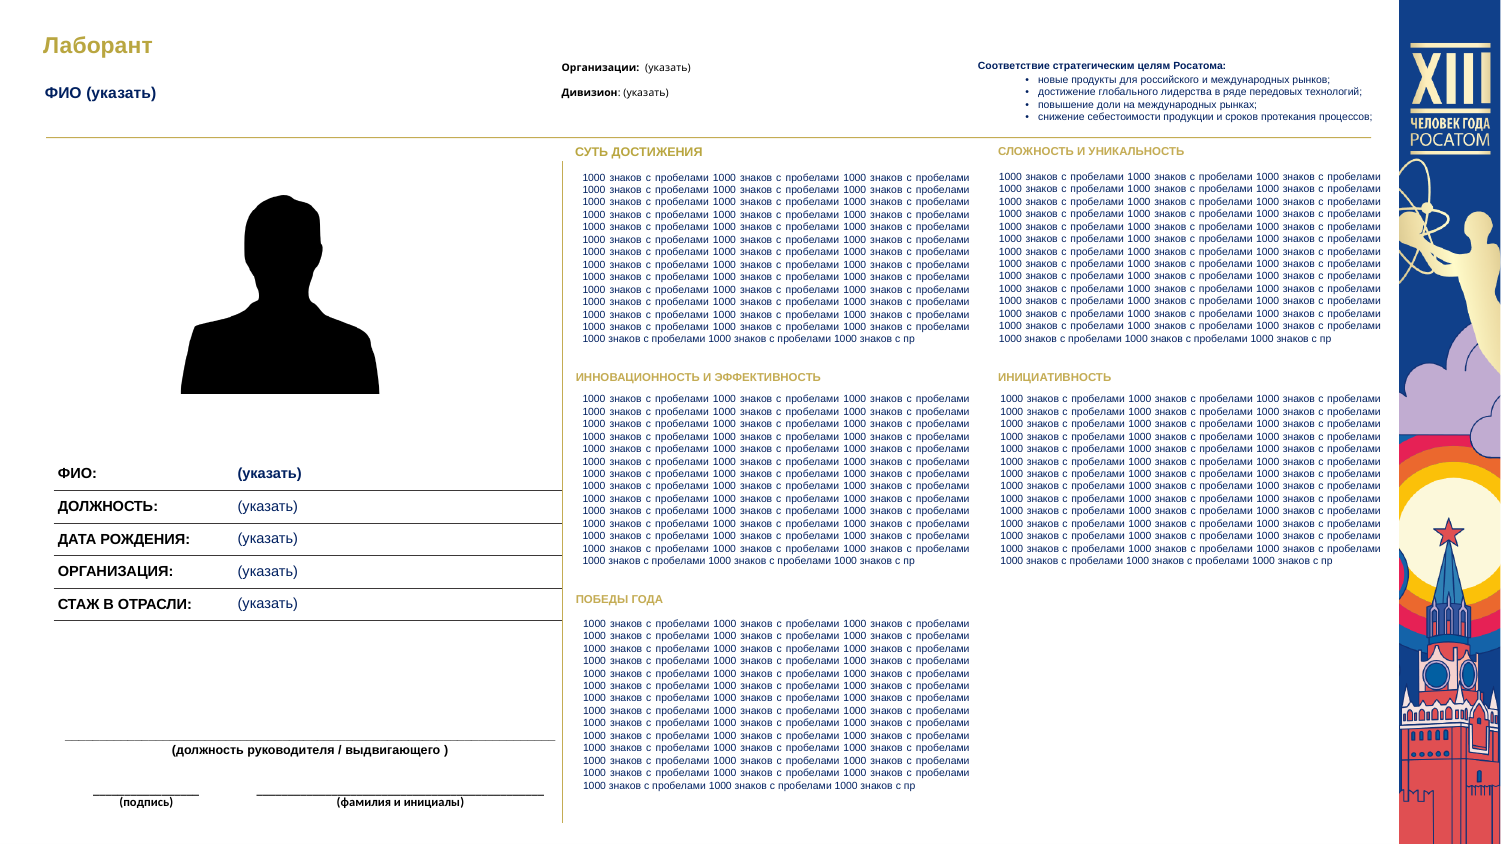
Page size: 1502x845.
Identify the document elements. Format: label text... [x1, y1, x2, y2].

text_box ПОБЕДЫ ГОДА [563, 587, 980, 614]
text_box ФИО (указать) [30, 79, 550, 110]
text_box ИНИЦИАТИВНОСТЬ [983, 364, 1403, 391]
table_header ФИО: [54, 458, 223, 490]
text_box Организации: (указать) Дивизион: (указать) [561, 60, 1010, 111]
text_box 1000 знаков с пробелами 1000 знаков с пробелами 1000 знаков с пробелами 1000 знаков с пробелами 1000 знаков с пробелами 1000 знаков с пробелами 1000 знаков с пробелами 1000 знаков с пробелами 1000 знаков с пробелами 1000 знаков с пробелами 1000 знаков с пробелами 1000 знаков с пробелами 1000 знаков с пробелами 1000 знаков с пробелами 1000 знаков с пробелами 1000 знаков с пробелами 1000 знаков с пробелами 1000 знаков с пробелами 1000 знаков с пробелами 1000 знаков с пробелами 1000 знаков с пробелами 1000 знаков с пробелами 1000 знаков с пробелами 1000 знаков с пробелами 1000 знаков с пробелами 1000 знаков с пробелами 1000 знаков с пробелами 1000 знаков с пробелами 1000 знаков с пробелами 1000 знаков с пробелами 1000 знаков с пробелами 1000 знаков с пробелами 1000 знаков с пробелами 1000 знаков с пробелами 1000 знаков с пробелами 1000 знаков с пробелами 1000 знаков с пробелами 1000 знаков с пробелами 1000 знаков с пробелами 1000 знаков с пробелами 1000 знаков с пробелами 1000 знаков с пр [567, 384, 985, 575]
table_cell (указать) [223, 556, 562, 588]
table_cell ДОЛЖНОСТЬ: [54, 491, 223, 523]
table_header _________________ (подпись) [54, 777, 239, 822]
text_box 1000 знаков с пробелами 1000 знаков с пробелами 1000 знаков с пробелами 1000 знаков с пробелами 1000 знаков с пробелами 1000 знаков с пробелами 1000 знаков с пробелами 1000 знаков с пробелами 1000 знаков с пробелами 1000 знаков с пробелами 1000 знаков с пробелами 1000 знаков с пробелами 1000 знаков с пробелами 1000 знаков с пробелами 1000 знаков с пробелами 1000 знаков с пробелами 1000 знаков с пробелами 1000 знаков с пробелами 1000 знаков с пробелами 1000 знаков с пробелами 1000 знаков с пробелами 1000 знаков с пробелами 1000 знаков с пробелами 1000 знаков с пробелами 1000 знаков с пробелами 1000 знаков с пробелами 1000 знаков с пробелами 1000 знаков с пробелами 1000 знаков с пробелами 1000 знаков с пробелами 1000 знаков с пробелами 1000 знаков с пробелами 1000 знаков с пробелами 1000 знаков с пробелами 1000 знаков с пробелами 1000 знаков с пробелами 1000 знаков с пробелами 1000 знаков с пробелами 1000 знаков с пробелами 1000 знаков с пробелами 1000 знаков с пробелами 1000 знаков с пр [984, 162, 1397, 352]
table_cell (указать) [223, 524, 562, 555]
table_header СУТЬ ДОСТИЖЕНИЯ [567, 138, 984, 163]
text_box 1000 знаков с пробелами 1000 знаков с пробелами 1000 знаков с пробелами 1000 знаков с пробелами 1000 знаков с пробелами 1000 знаков с пробелами 1000 знаков с пробелами 1000 знаков с пробелами 1000 знаков с пробелами 1000 знаков с пробелами 1000 знаков с пробелами 1000 знаков с пробелами 1000 знаков с пробелами 1000 знаков с пробелами 1000 знаков с пробелами 1000 знаков с пробелами 1000 знаков с пробелами 1000 знаков с пробелами 1000 знаков с пробелами 1000 знаков с пробелами 1000 знаков с пробелами 1000 знаков с пробелами 1000 знаков с пробелами 1000 знаков с пробелами 1000 знаков с пробелами 1000 знаков с пробелами 1000 знаков с пробелами 1000 знаков с пробелами 1000 знаков с пробелами 1000 знаков с пробелами 1000 знаков с пробелами 1000 знаков с пробелами 1000 знаков с пробелами 1000 знаков с пробелами 1000 знаков с пробелами 1000 знаков с пробелами 1000 знаков с пробелами 1000 знаков с пробелами 1000 знаков с пробелами 1000 знаков с пробелами 1000 знаков с пробелами 1000 знаков с пр [568, 609, 986, 799]
text_box СЛОЖНОСТЬ И УНИКАЛЬНОСТЬ [984, 139, 1403, 166]
text_box ______________________________________________________________________ (должность руководителя / выдвигающего ) [46, 719, 562, 764]
text_box Лаборант [28, 23, 1402, 66]
table_cell (указать) [223, 589, 562, 620]
text_box • новые продукты для российского и международных рынков; • достижение глобального лидерства в ряде передовых технологий; • повышение доли на международных рынках; • снижение себестоимости продукции и сроков протекания процессов; [1010, 65, 1394, 148]
text_box [180, 195, 380, 395]
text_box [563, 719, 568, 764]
text_box 1000 знаков с пробелами 1000 знаков с пробелами 1000 знаков с пробелами 1000 знаков с пробелами 1000 знаков с пробелами 1000 знаков с пробелами 1000 знаков с пробелами 1000 знаков с пробелами 1000 знаков с пробелами 1000 знаков с пробелами 1000 знаков с пробелами 1000 знаков с пробелами 1000 знаков с пробелами 1000 знаков с пробелами 1000 знаков с пробелами 1000 знаков с пробелами 1000 знаков с пробелами 1000 знаков с пробелами 1000 знаков с пробелами 1000 знаков с пробелами 1000 знаков с пробелами 1000 знаков с пробелами 1000 знаков с пробелами 1000 знаков с пробелами 1000 знаков с пробелами 1000 знаков с пробелами 1000 знаков с пробелами 1000 знаков с пробелами 1000 знаков с пробелами 1000 знаков с пробелами 1000 знаков с пробелами 1000 знаков с пробелами 1000 знаков с пробелами 1000 знаков с пробелами 1000 знаков с пробелами 1000 знаков с пробелами 1000 знаков с пробелами 1000 знаков с пробелами 1000 знаков с пробелами 1000 знаков с пробелами 1000 знаков с пробелами 1000 знаков с пр [567, 163, 986, 353]
text_box 1000 знаков с пробелами 1000 знаков с пробелами 1000 знаков с пробелами 1000 знаков с пробелами 1000 знаков с пробелами 1000 знаков с пробелами 1000 знаков с пробелами 1000 знаков с пробелами 1000 знаков с пробелами 1000 знаков с пробелами 1000 знаков с пробелами 1000 знаков с пробелами 1000 знаков с пробелами 1000 знаков с пробелами 1000 знаков с пробелами 1000 знаков с пробелами 1000 знаков с пробелами 1000 знаков с пробелами 1000 знаков с пробелами 1000 знаков с пробелами 1000 знаков с пробелами 1000 знаков с пробелами 1000 знаков с пробелами 1000 знаков с пробелами 1000 знаков с пробелами 1000 знаков с пробелами 1000 знаков с пробелами 1000 знаков с пробелами 1000 знаков с пробелами 1000 знаков с пробелами 1000 знаков с пробелами 1000 знаков с пробелами 1000 знаков с пробелами 1000 знаков с пробелами 1000 знаков с пробелами 1000 знаков с пробелами 1000 знаков с пробелами 1000 знаков с пробелами 1000 знаков с пробелами 1000 знаков с пробелами 1000 знаков с пробелами 1000 знаков с пр [985, 384, 1397, 575]
table_cell ОРГАНИЗАЦИЯ: [54, 556, 223, 588]
table_cell ДАТА РОЖДЕНИЯ: [54, 524, 223, 555]
table_header ______________________________________________ (фамилия и инициалы) [239, 777, 562, 822]
text_box ИННОВАЦИОННОСТЬ И ЭФФЕКТИВНОСТЬ [563, 364, 980, 391]
picture [0, 0, 1501, 844]
table_cell (указать) [223, 491, 562, 523]
table_header (указать) [223, 458, 562, 490]
text_box Соответствие стратегическим целям Росатома: [963, 52, 1242, 80]
table_cell СТАЖ В ОТРАСЛИ: [54, 589, 223, 620]
